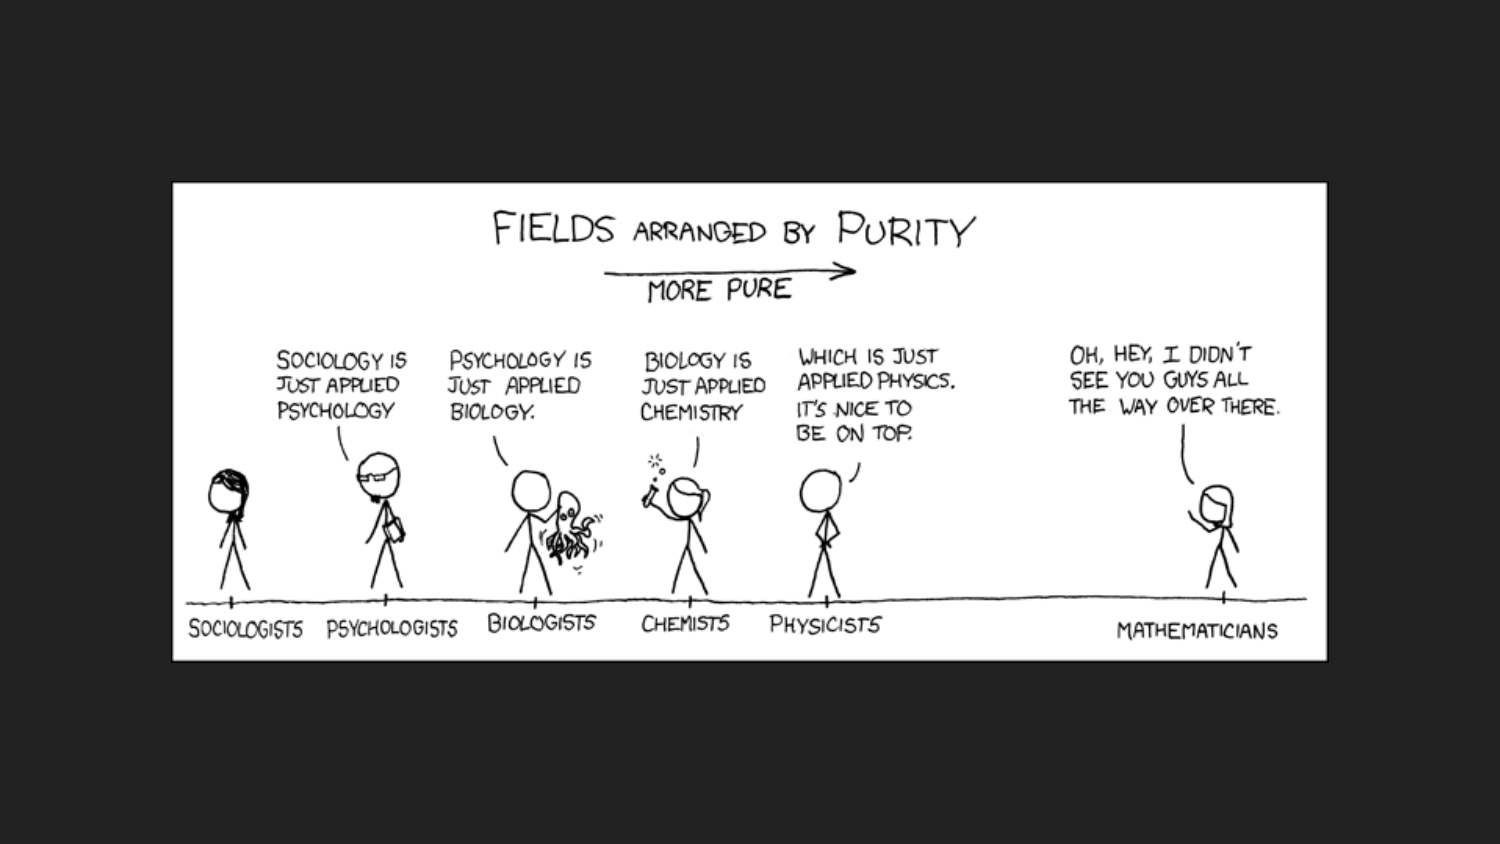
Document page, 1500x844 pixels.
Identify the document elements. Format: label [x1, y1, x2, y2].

picture [171, 180, 1329, 663]
